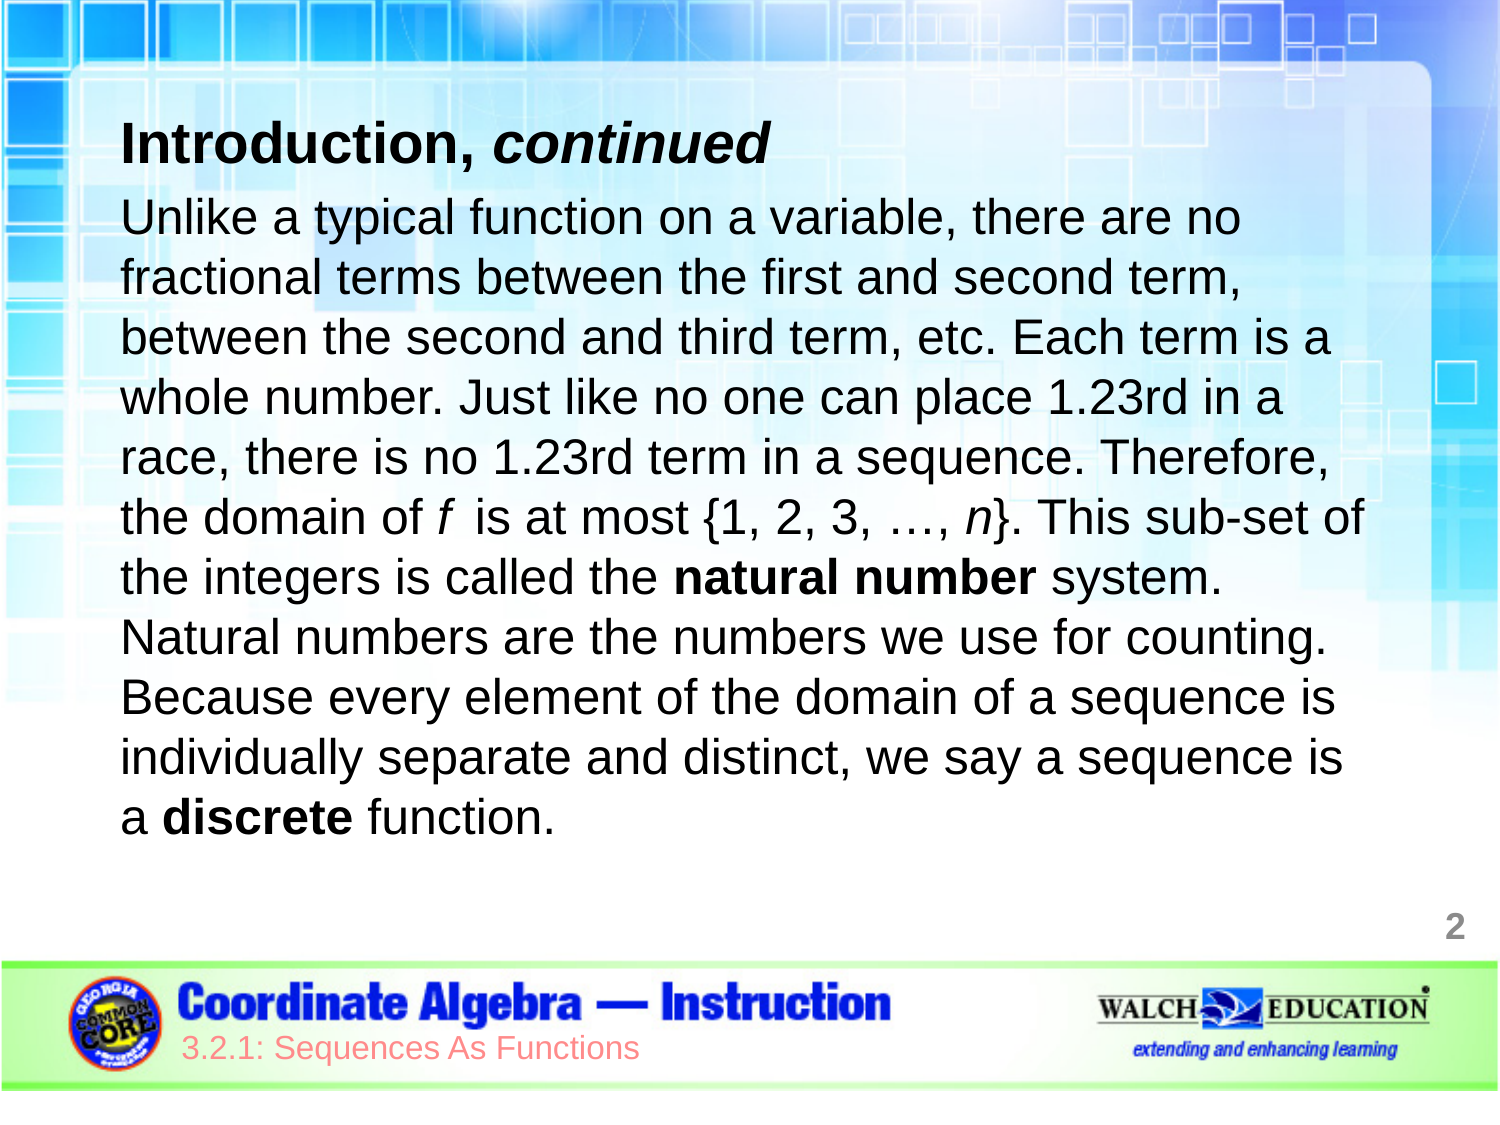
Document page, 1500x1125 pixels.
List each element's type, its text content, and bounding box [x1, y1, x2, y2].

slide_number 2 [1361, 901, 1481, 949]
subtitle Introduction, continued Unlike a typical function on a variable, there are no fractional terms between the first and second term, between the second and third term, etc. Each term is a whole number. Just like no one can place 1.23rd in a race, there is no 1.23rd term in a sequence. Therefore, the domain of f is at most {1, 2, 3, …, n}. This sub-set of the integers is called the natural number system. Natural numbers are the numbers we use for counting. Because every element of the domain of a sequence is individually separate and distinct, we say a sequence is a discrete function. [105, 97, 1394, 918]
picture [1, 0, 1500, 1091]
footer 3.2.1: Sequences As Functions [166, 1024, 1080, 1069]
